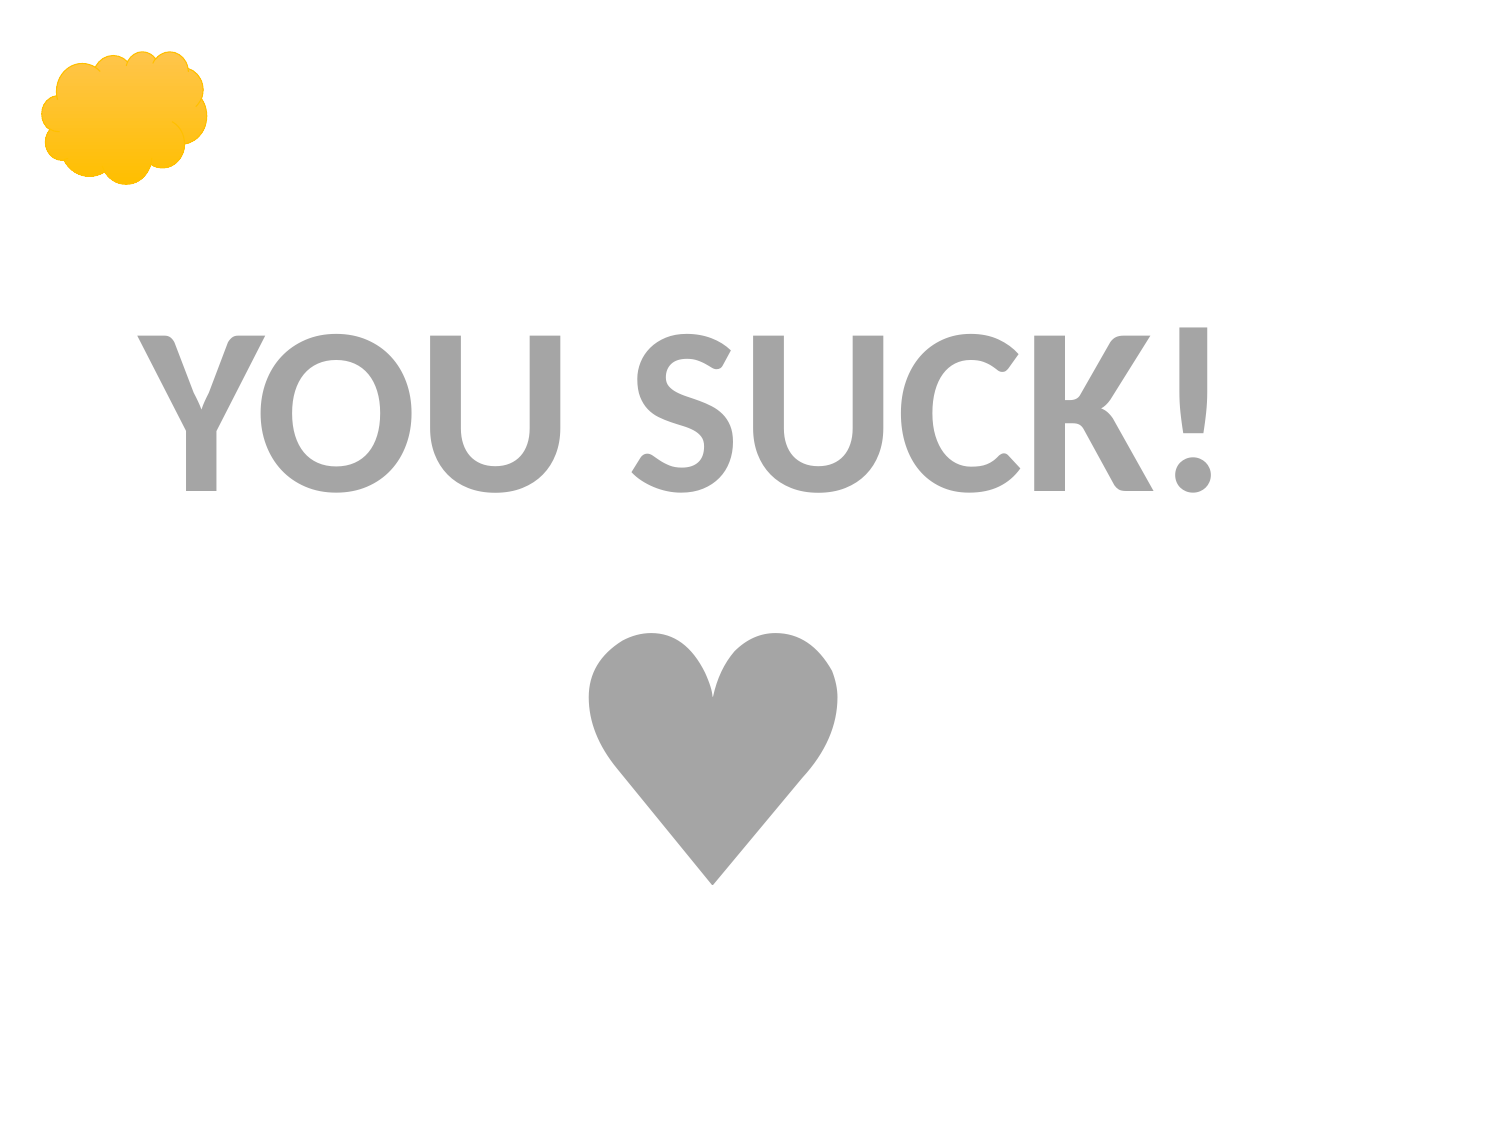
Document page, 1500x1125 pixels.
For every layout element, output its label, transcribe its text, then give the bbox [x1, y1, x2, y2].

text_box [41, 51, 208, 185]
text_box YOU SUCK! ♥ [58, 244, 1369, 962]
